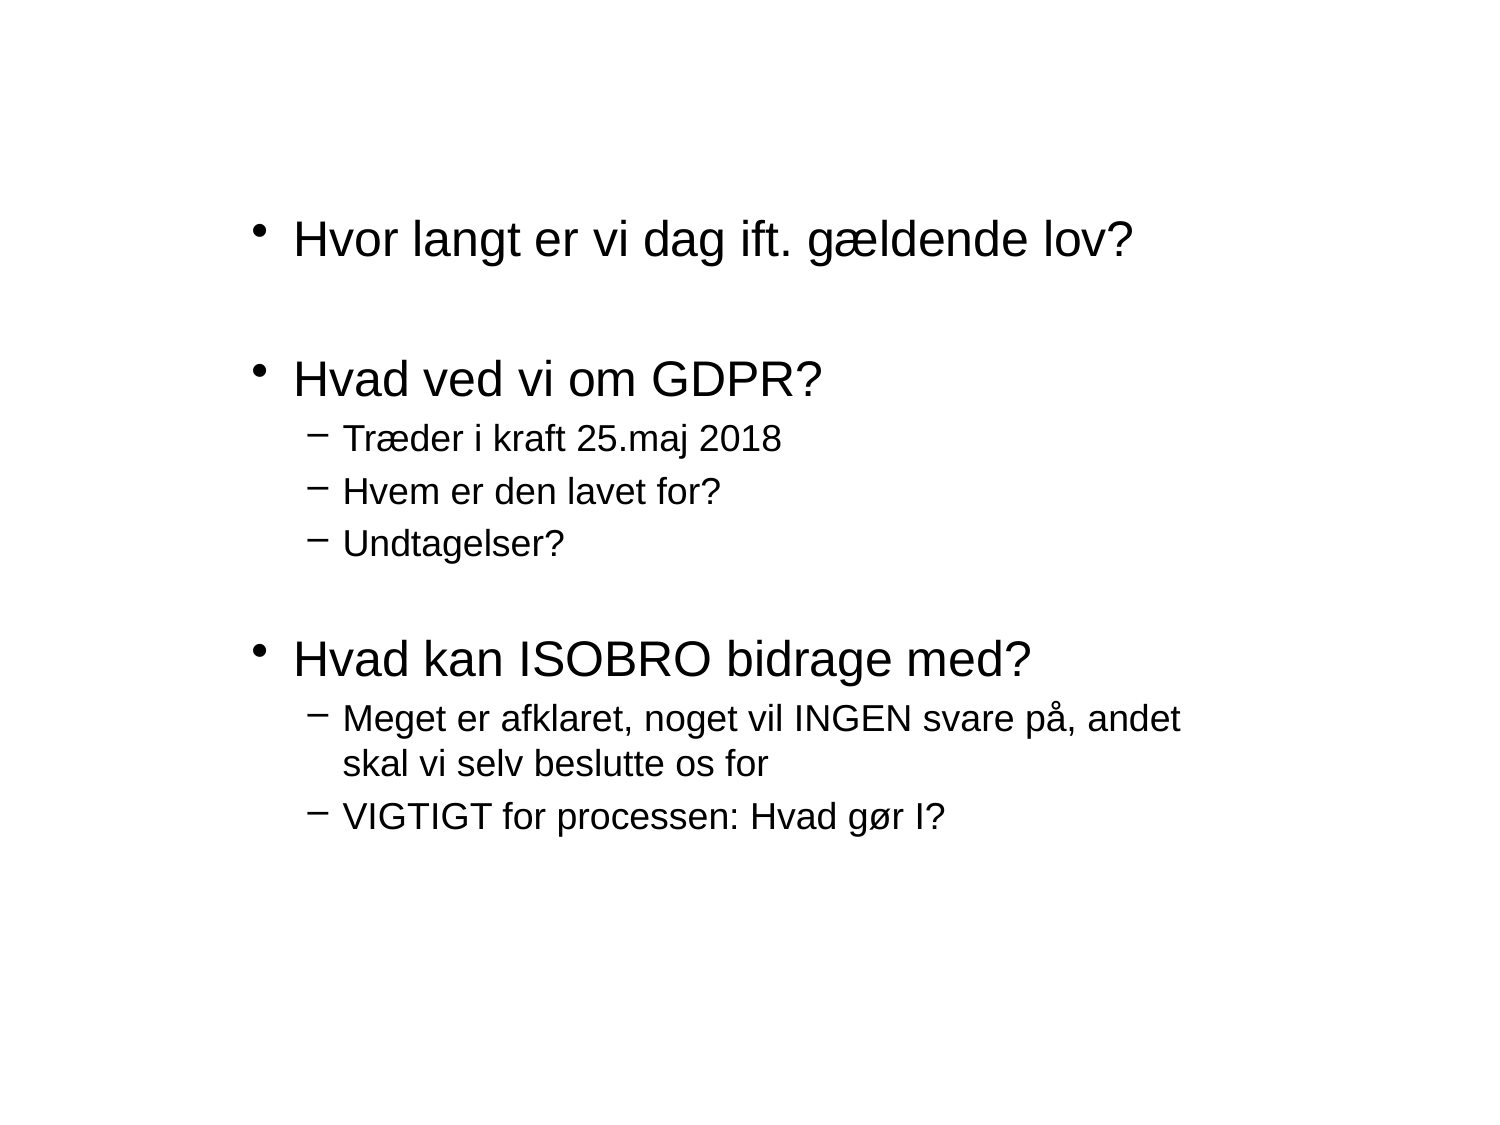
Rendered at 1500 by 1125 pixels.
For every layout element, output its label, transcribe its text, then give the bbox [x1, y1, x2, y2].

list Hvor langt er vi dag ift. gældende lov? Hvad ved vi om GDPR? Træder i kraft 25.maj 2018 Hvem er den lavet for? Undtagelser? Hvad kan ISOBRO bidrage med? Meget er afklaret, noget vil INGEN svare på, andet skal vi selv beslutte os for VIGTIGT for processen: Hvad gør I? [236, 199, 1249, 917]
